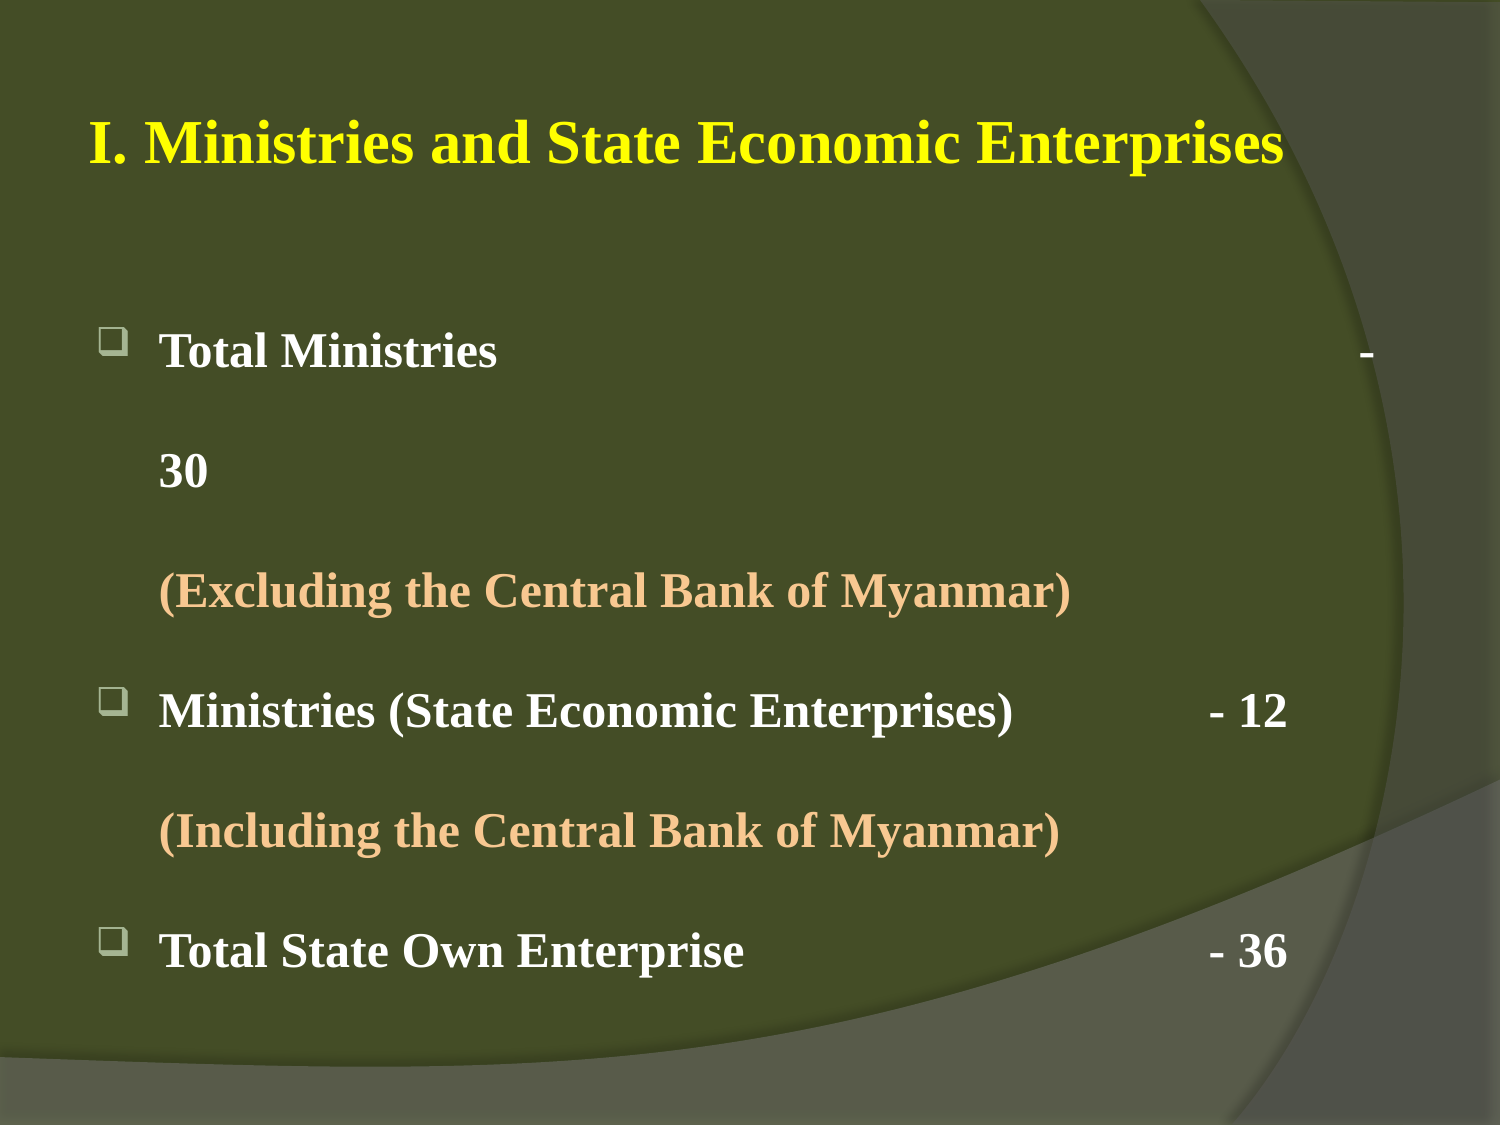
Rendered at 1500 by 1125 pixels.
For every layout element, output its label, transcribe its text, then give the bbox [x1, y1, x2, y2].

title I. Ministries and State Economic Enterprises [75, 45, 1300, 233]
list Total Ministries - 30 (Excluding the Central Bank of Myanmar) Ministries (State Economic Enterprises) - 12 (Including the Central Bank of Myanmar) Total State Own Enterprise - 36 [75, 249, 1425, 1063]
